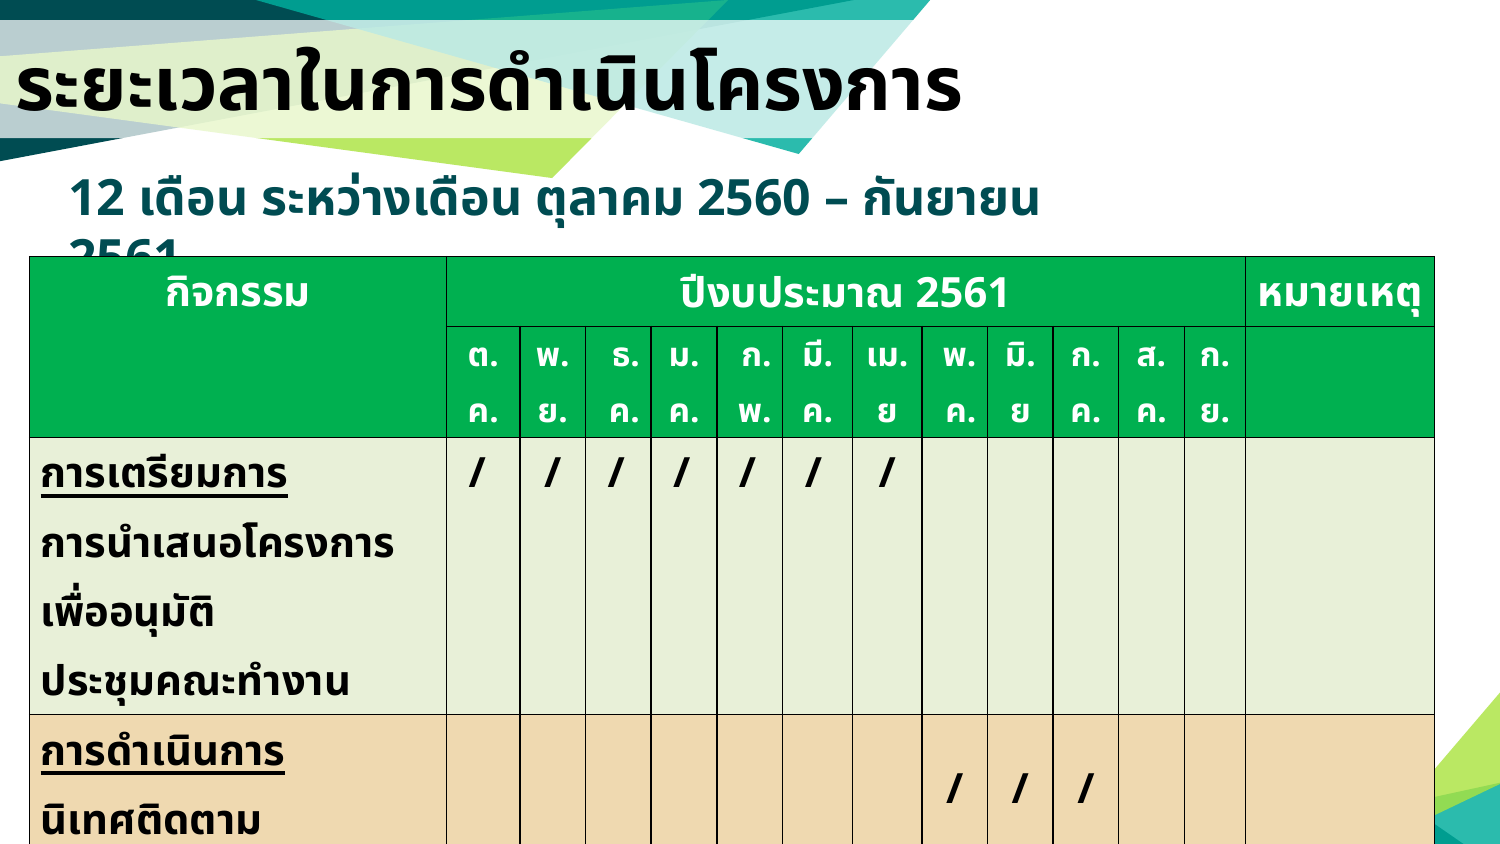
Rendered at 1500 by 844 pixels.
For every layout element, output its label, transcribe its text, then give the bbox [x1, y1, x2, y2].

table_cell / [521, 438, 585, 714]
table_cell [1246, 438, 1434, 714]
table_cell [1054, 438, 1118, 714]
table_cell [1119, 715, 1184, 844]
table_cell / [783, 438, 852, 714]
table_header หมายเหตุ [1246, 257, 1434, 326]
table_cell พ.ค. [923, 327, 987, 437]
table_cell / [652, 438, 716, 714]
table_cell / [923, 715, 987, 844]
table_cell มี.ค. [783, 327, 852, 437]
subtitle 12 เดือน ระหว่างเดือน ตุลาคม 2560 – กันยายน 2561 [53, 150, 1081, 256]
table_cell / [1054, 715, 1118, 844]
table_cell [718, 715, 782, 844]
table_cell / [853, 438, 921, 714]
table_cell ธ.ค. [586, 327, 650, 437]
table_cell [447, 715, 519, 844]
table_cell ก.พ. [718, 327, 782, 437]
table_cell ต.ค. [447, 327, 519, 437]
table_cell ม.ค. [652, 327, 716, 437]
table_cell [988, 438, 1052, 714]
table_header กิจกรรม [30, 257, 446, 437]
table_cell มิ.ย [988, 327, 1052, 437]
table_cell / [586, 438, 650, 714]
table_cell [586, 715, 650, 844]
table_cell [1246, 715, 1434, 844]
table_cell / [447, 438, 519, 714]
table_cell [853, 715, 921, 844]
table_cell / [988, 715, 1052, 844]
table_cell ก.ค. [1054, 327, 1118, 437]
table_cell / [718, 438, 782, 714]
table_cell [923, 438, 987, 714]
table_cell การดำเนินการ นิเทศติดตาม [30, 715, 446, 844]
table_cell การเตรียมการ การนำเสนอโครงการเพื่ออนุมัติ ประชุมคณะทำงาน [30, 438, 446, 714]
table_cell [521, 715, 585, 844]
table_cell [1246, 327, 1434, 437]
text_box ระยะเวลาในการดำเนินโครงการ [0, 20, 1209, 139]
table_cell [1185, 438, 1245, 714]
table_header ปีงบประมาณ 2561 [447, 257, 1245, 326]
table_cell ก.ย. [1185, 327, 1245, 437]
table_cell [1119, 438, 1184, 714]
table_cell [652, 715, 716, 844]
table_cell [1185, 715, 1245, 844]
table_cell พ.ย. [521, 327, 585, 437]
table_cell เม.ย [853, 327, 921, 437]
table_cell ส.ค. [1119, 327, 1184, 437]
table_cell [783, 715, 852, 844]
